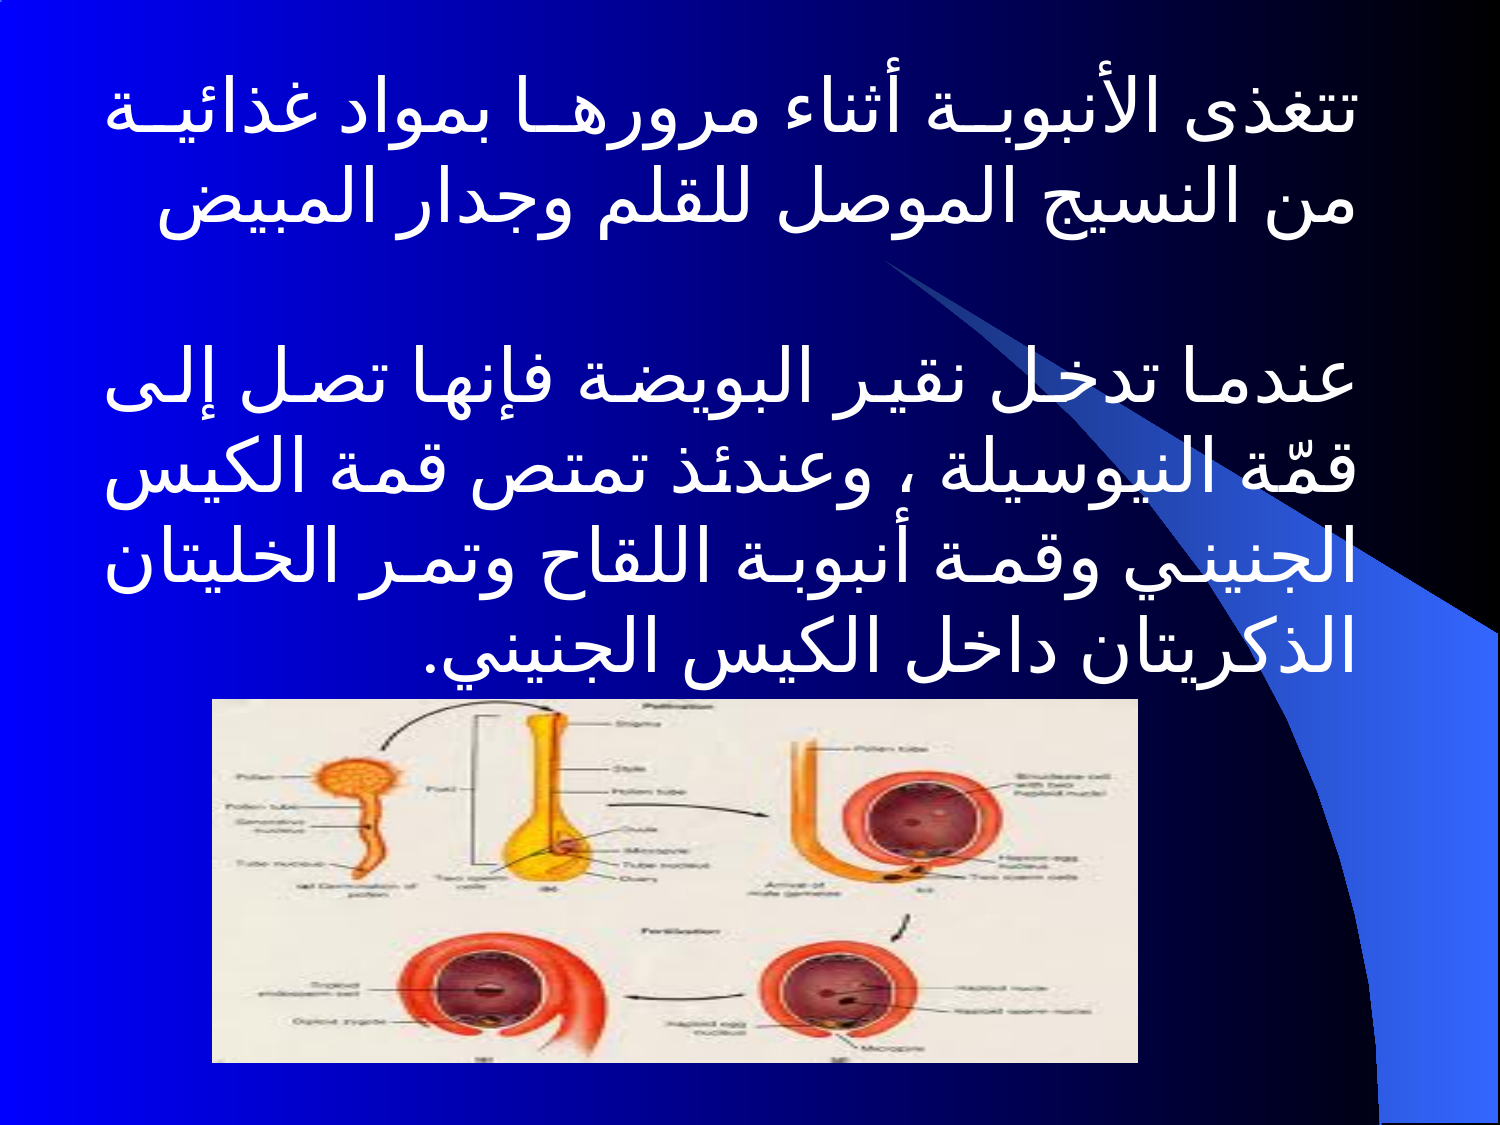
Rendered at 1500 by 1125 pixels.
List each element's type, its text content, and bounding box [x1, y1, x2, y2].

text_box تتغذى الأنبوبة أثناء مرورها بمواد غذائية من النسيج الموصل للقلم وجدار المبيض عندما تدخل نقير البويضة فإنها تصل إلى قمّة النيوسيلة ، وعندئذ تمتص قمة الكيس الجنيني وقمة أنبوبة اللقاح وتمر الخليتان الذكريتان داخل الكيس الجنيني. [87, 49, 1375, 695]
picture [212, 699, 1138, 1063]
